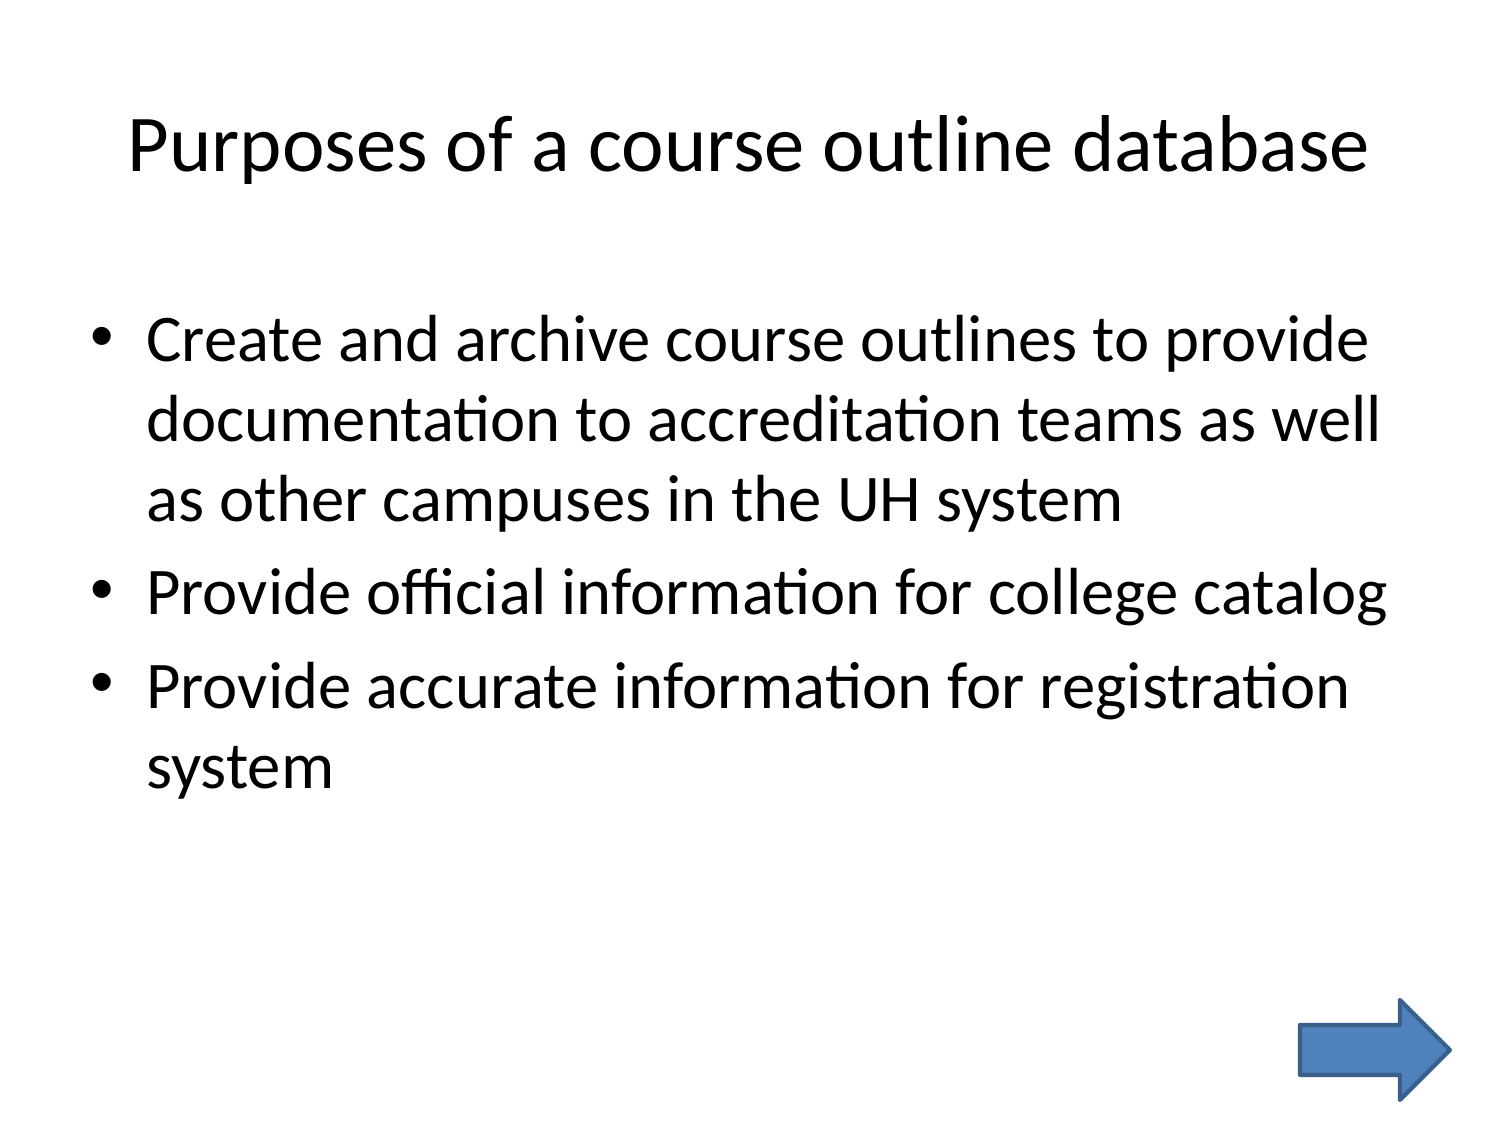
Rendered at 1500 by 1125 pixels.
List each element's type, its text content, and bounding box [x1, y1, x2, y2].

list Create and archive course outlines to provide documentation to accreditation teams as well as other campuses in the UH system Provide official information for college catalog Provide accurate information for registration system [75, 287, 1425, 963]
text_box [1297, 998, 1453, 1102]
title Purposes of a course outline database [75, 45, 1425, 233]
